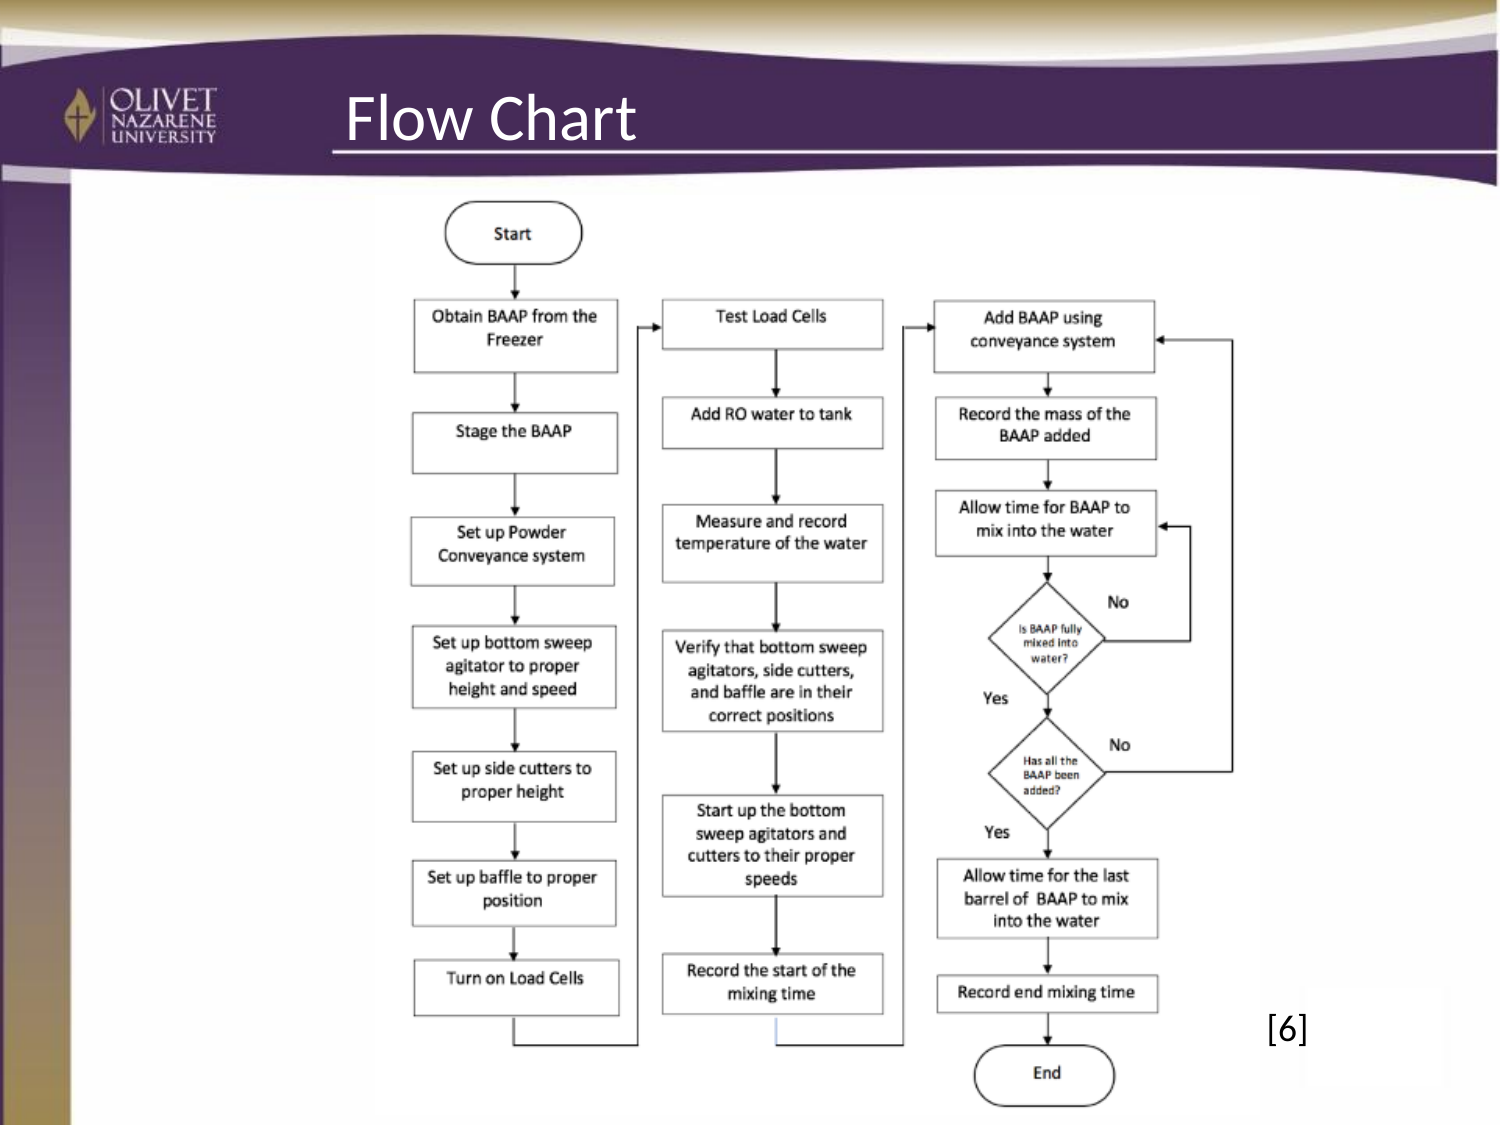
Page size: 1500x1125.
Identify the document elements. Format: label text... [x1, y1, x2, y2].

picture [0, 0, 1500, 1125]
text_box [6] [1263, 996, 1500, 1057]
title Flow Chart [330, 60, 1425, 167]
